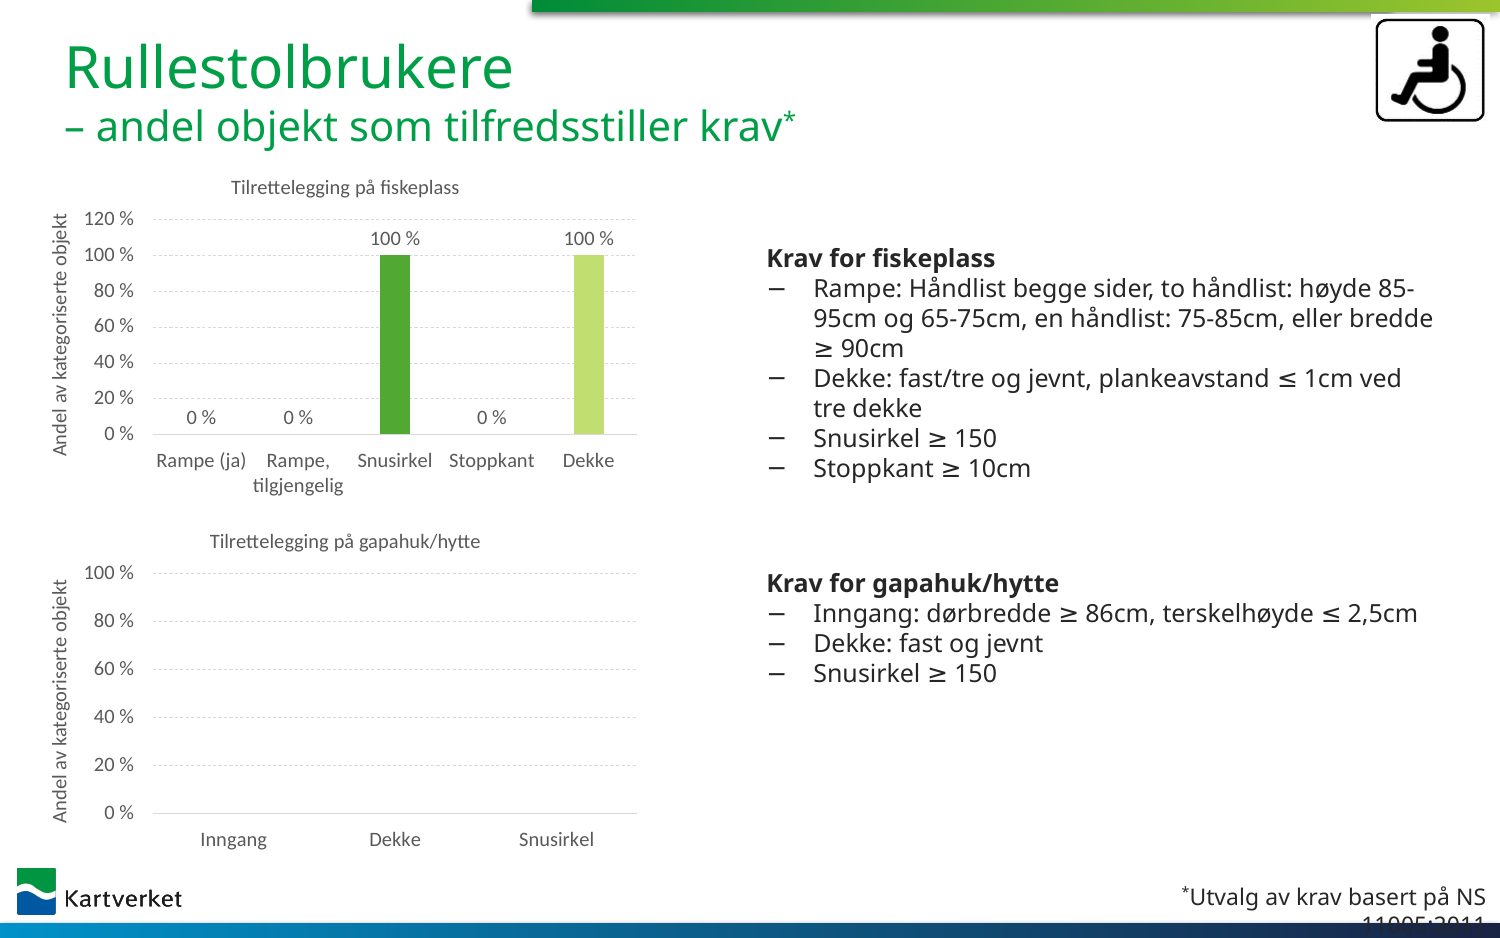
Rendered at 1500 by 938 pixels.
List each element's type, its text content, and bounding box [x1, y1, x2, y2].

text_box *Utvalg av krav basert på NS 11005:2011 [1068, 873, 1500, 938]
text_box Krav for gapahuk/hytte Inngang: dørbredde ≥ 86cm, terskelhøyde ≤ 2,5cm Dekke: fast og jevnt Snusirkel ≥ 150 [751, 560, 1452, 695]
picture [41, 166, 650, 505]
picture [41, 520, 650, 859]
picture [1371, 13, 1491, 127]
text_box Krav for fiskeplass Rampe: Håndlist begge sider, to håndlist: høyde 85-95cm og 65-75cm, en håndlist: 75-85cm, eller bredde ≥ 90cm Dekke: fast/tre og jevnt, plankeavstand ≤ 1cm ved tre dekke Snusirkel ≥ 150 Stoppkant ≥ 10cm [751, 235, 1452, 490]
text_box Rullestolbrukere – andel objekt som tilfredsstiller krav* [49, 29, 1431, 158]
